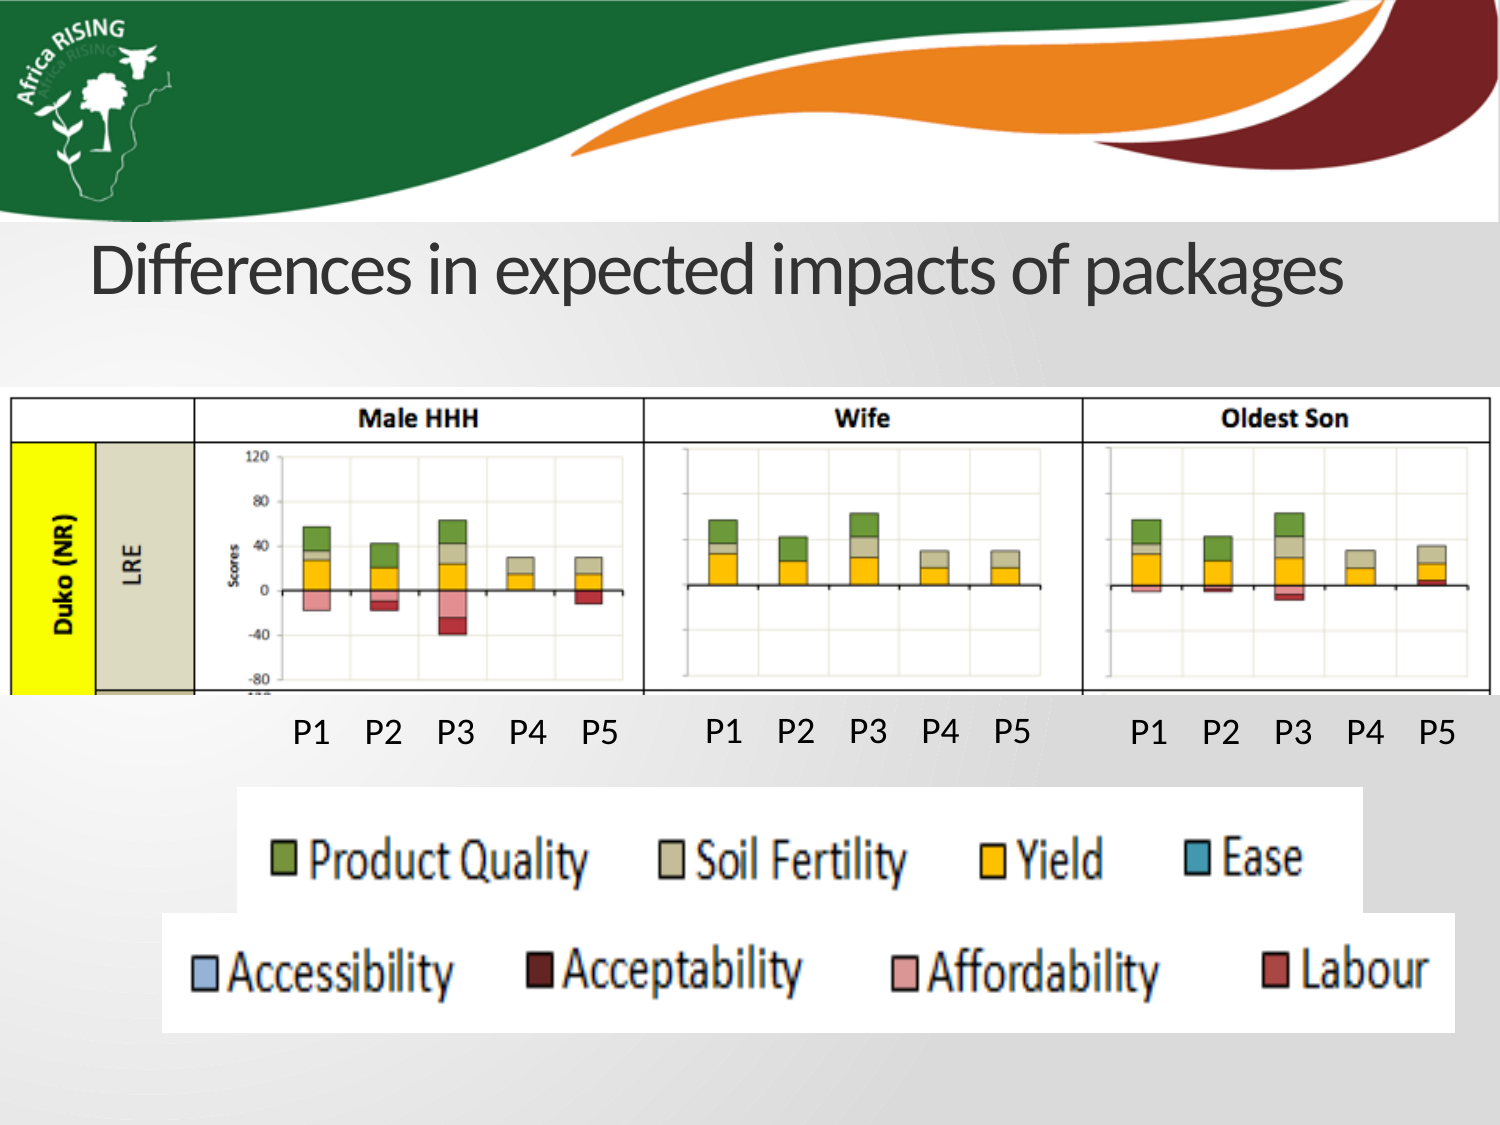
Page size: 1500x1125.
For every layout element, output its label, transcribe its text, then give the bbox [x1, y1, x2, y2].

title Differences in expected impacts of packages [75, 212, 1425, 338]
text_box P1 P2 P3 P4 P5 [1115, 702, 1473, 760]
text_box P1 P2 P3 P4 P5 [690, 702, 1048, 758]
picture [0, 0, 1499, 222]
text_box P1 P2 P3 P4 P5 [277, 702, 635, 760]
picture [161, 786, 1455, 1033]
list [0, 386, 1500, 695]
